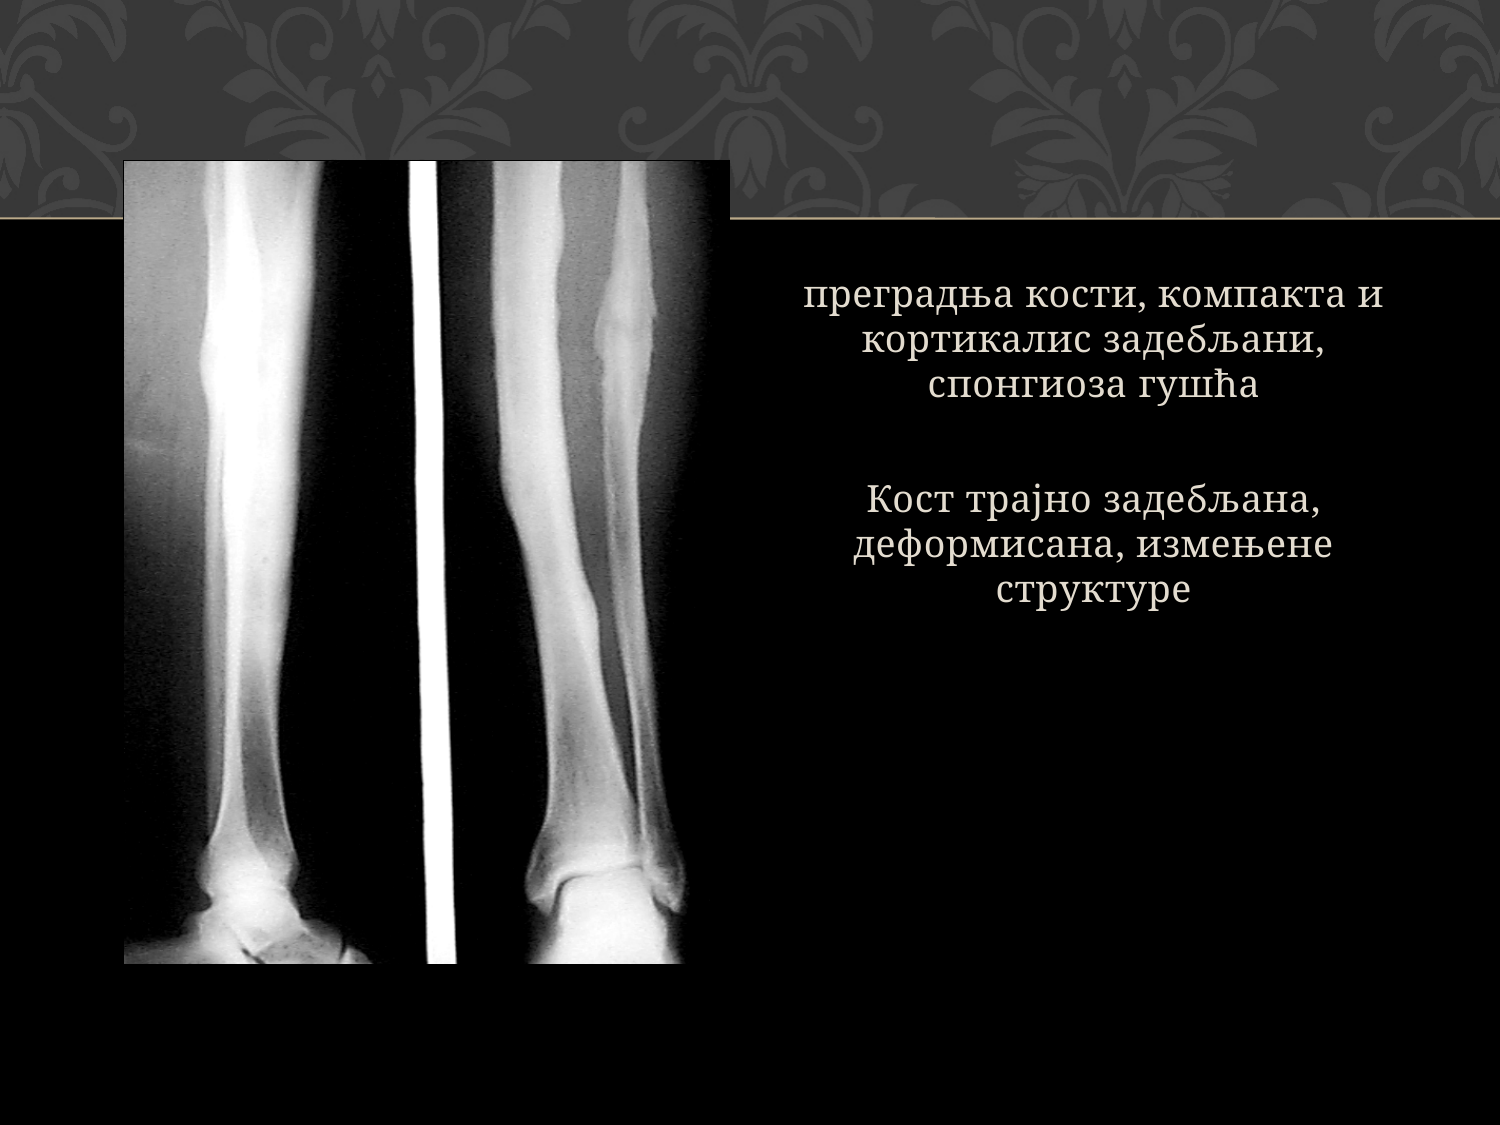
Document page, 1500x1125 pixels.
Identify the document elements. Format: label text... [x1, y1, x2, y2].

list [123, 160, 729, 965]
list преградња кости, компакта и кортикалис задебљани, спонгиоза гушћа Кост трајно задебљана, деформисана, измењене структуре [762, 262, 1425, 1005]
